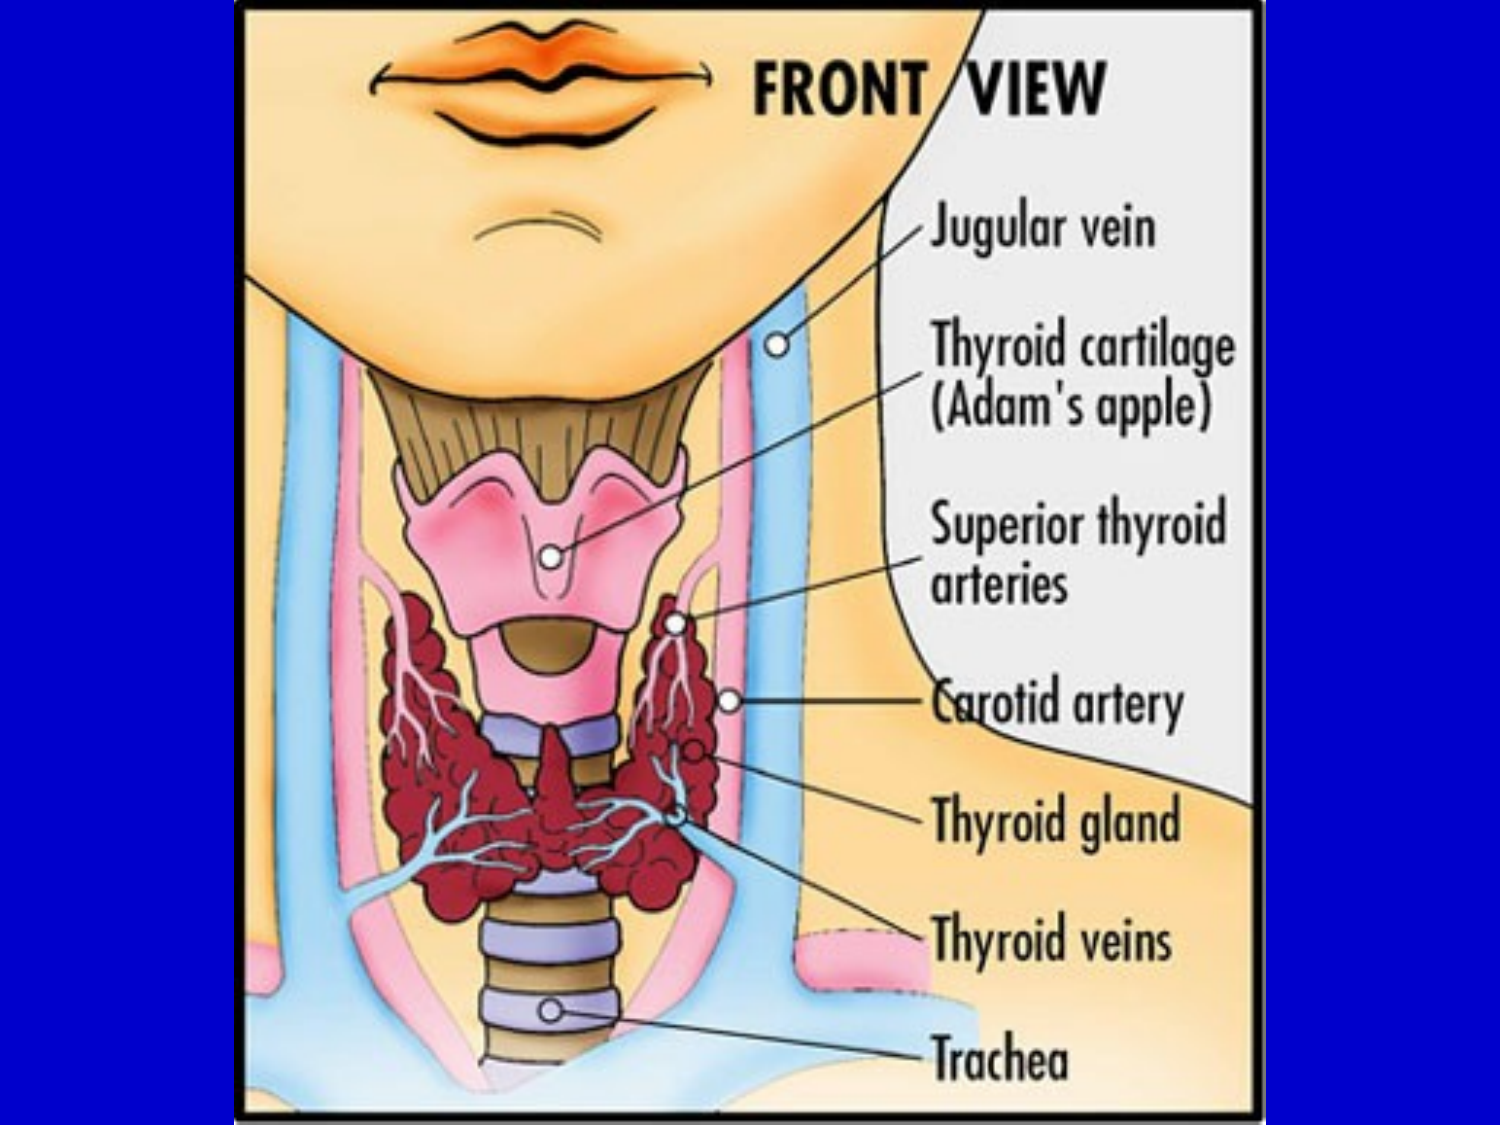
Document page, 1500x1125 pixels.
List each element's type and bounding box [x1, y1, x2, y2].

picture [233, 0, 1267, 1125]
